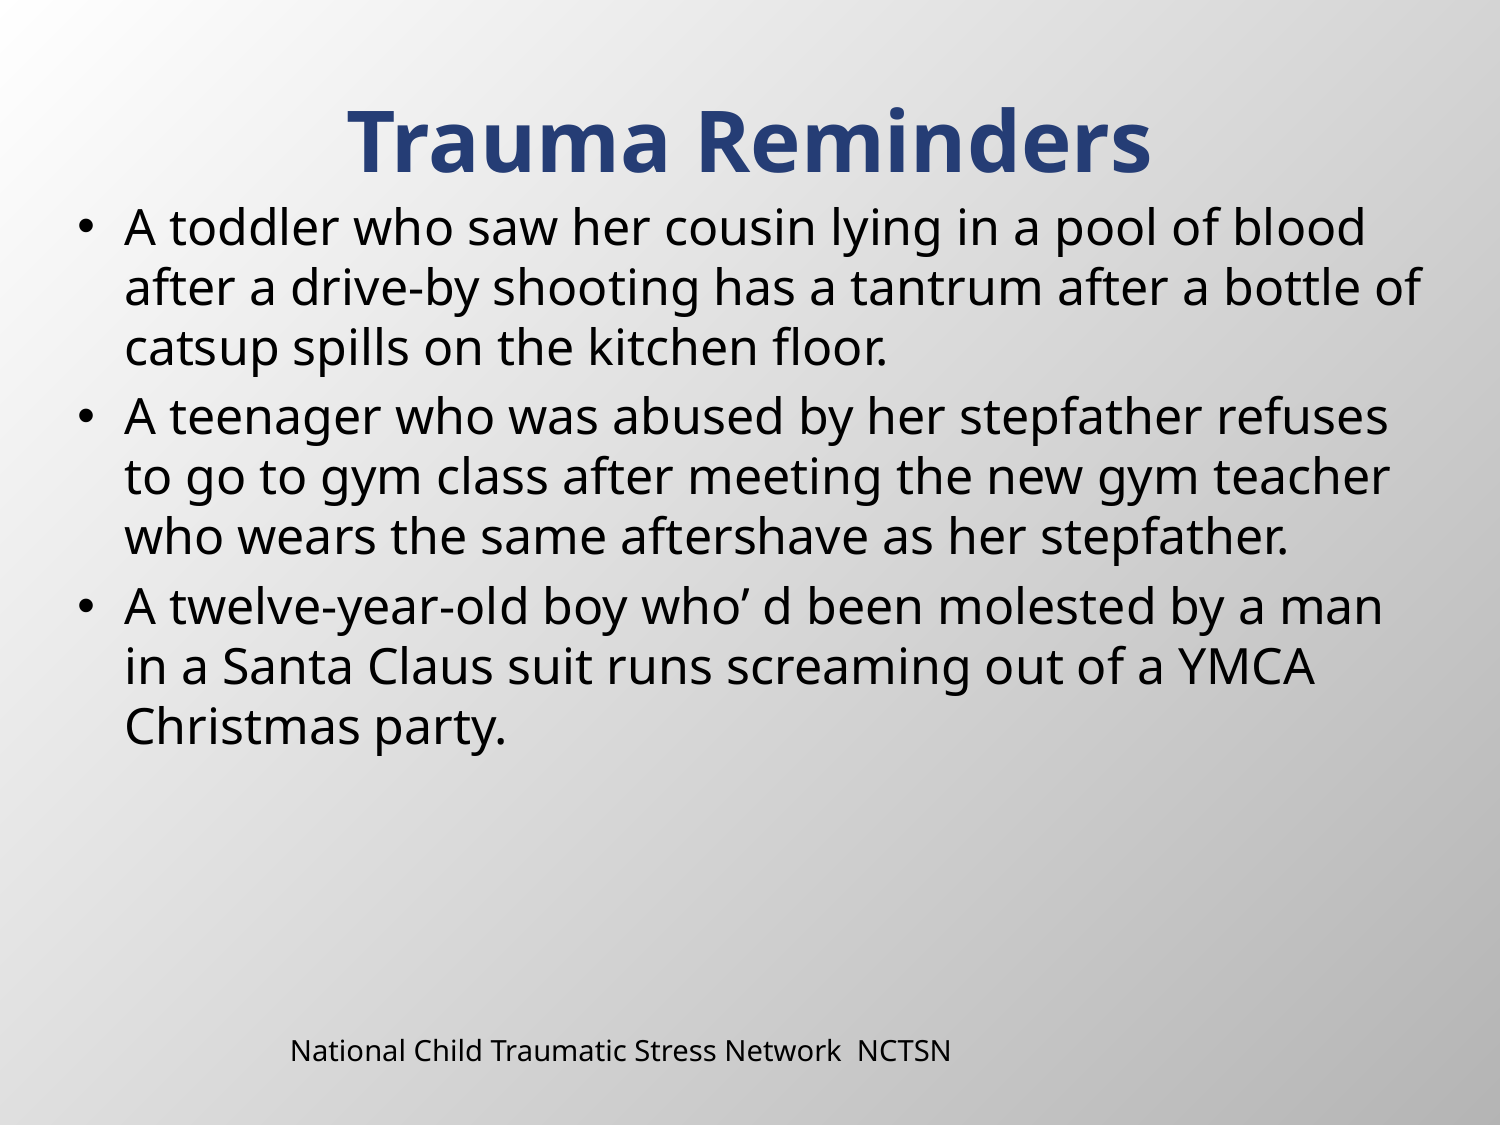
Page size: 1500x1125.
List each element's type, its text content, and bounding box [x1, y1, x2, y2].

text_box National Child Traumatic Stress Network NCTSN [274, 1024, 1100, 1075]
title Trauma Reminders [75, 45, 1425, 187]
list A toddler who saw her cousin lying in a pool of blood after a drive-by shooting has a tantrum after a bottle of catsup spills on the kitchen floor. A teenager who was abused by her stepfather refuses to go to gym class after meeting the new gym teacher who wears the same aftershave as her stepfather. A twelve-year-old boy who’ d been molested by a man in a Santa Claus suit runs screaming out of a YMCA Christmas party. [62, 187, 1450, 1013]
